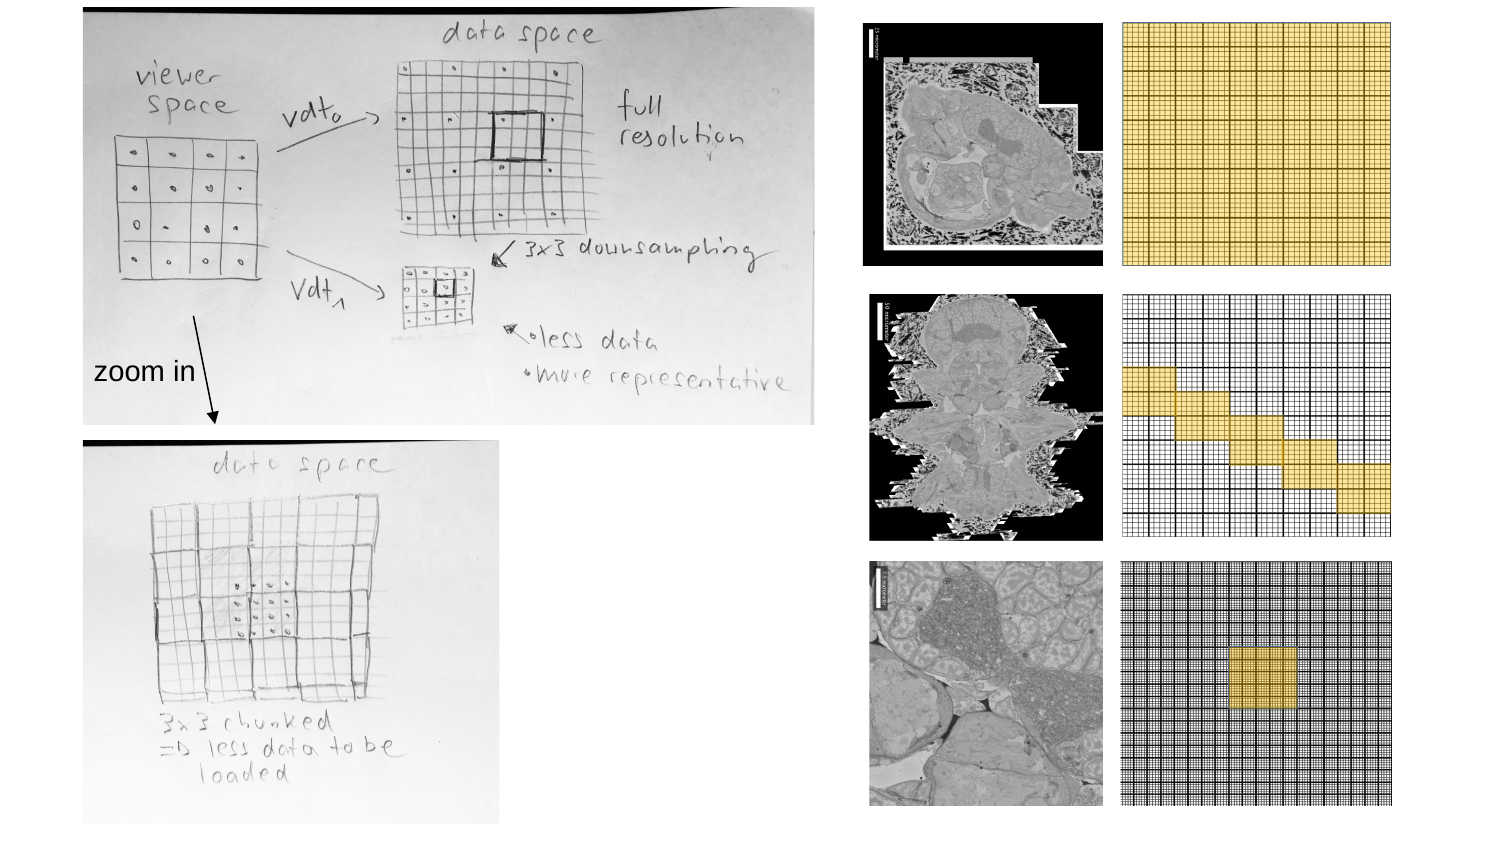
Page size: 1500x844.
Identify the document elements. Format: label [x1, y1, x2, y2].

picture [869, 680, 1103, 806]
picture [1121, 680, 1392, 806]
picture [82, 7, 815, 425]
picture [1123, 23, 1391, 149]
picture [82, 440, 500, 825]
text_box [193, 315, 216, 425]
text_box [735, 149, 1500, 680]
picture [862, 23, 1103, 149]
